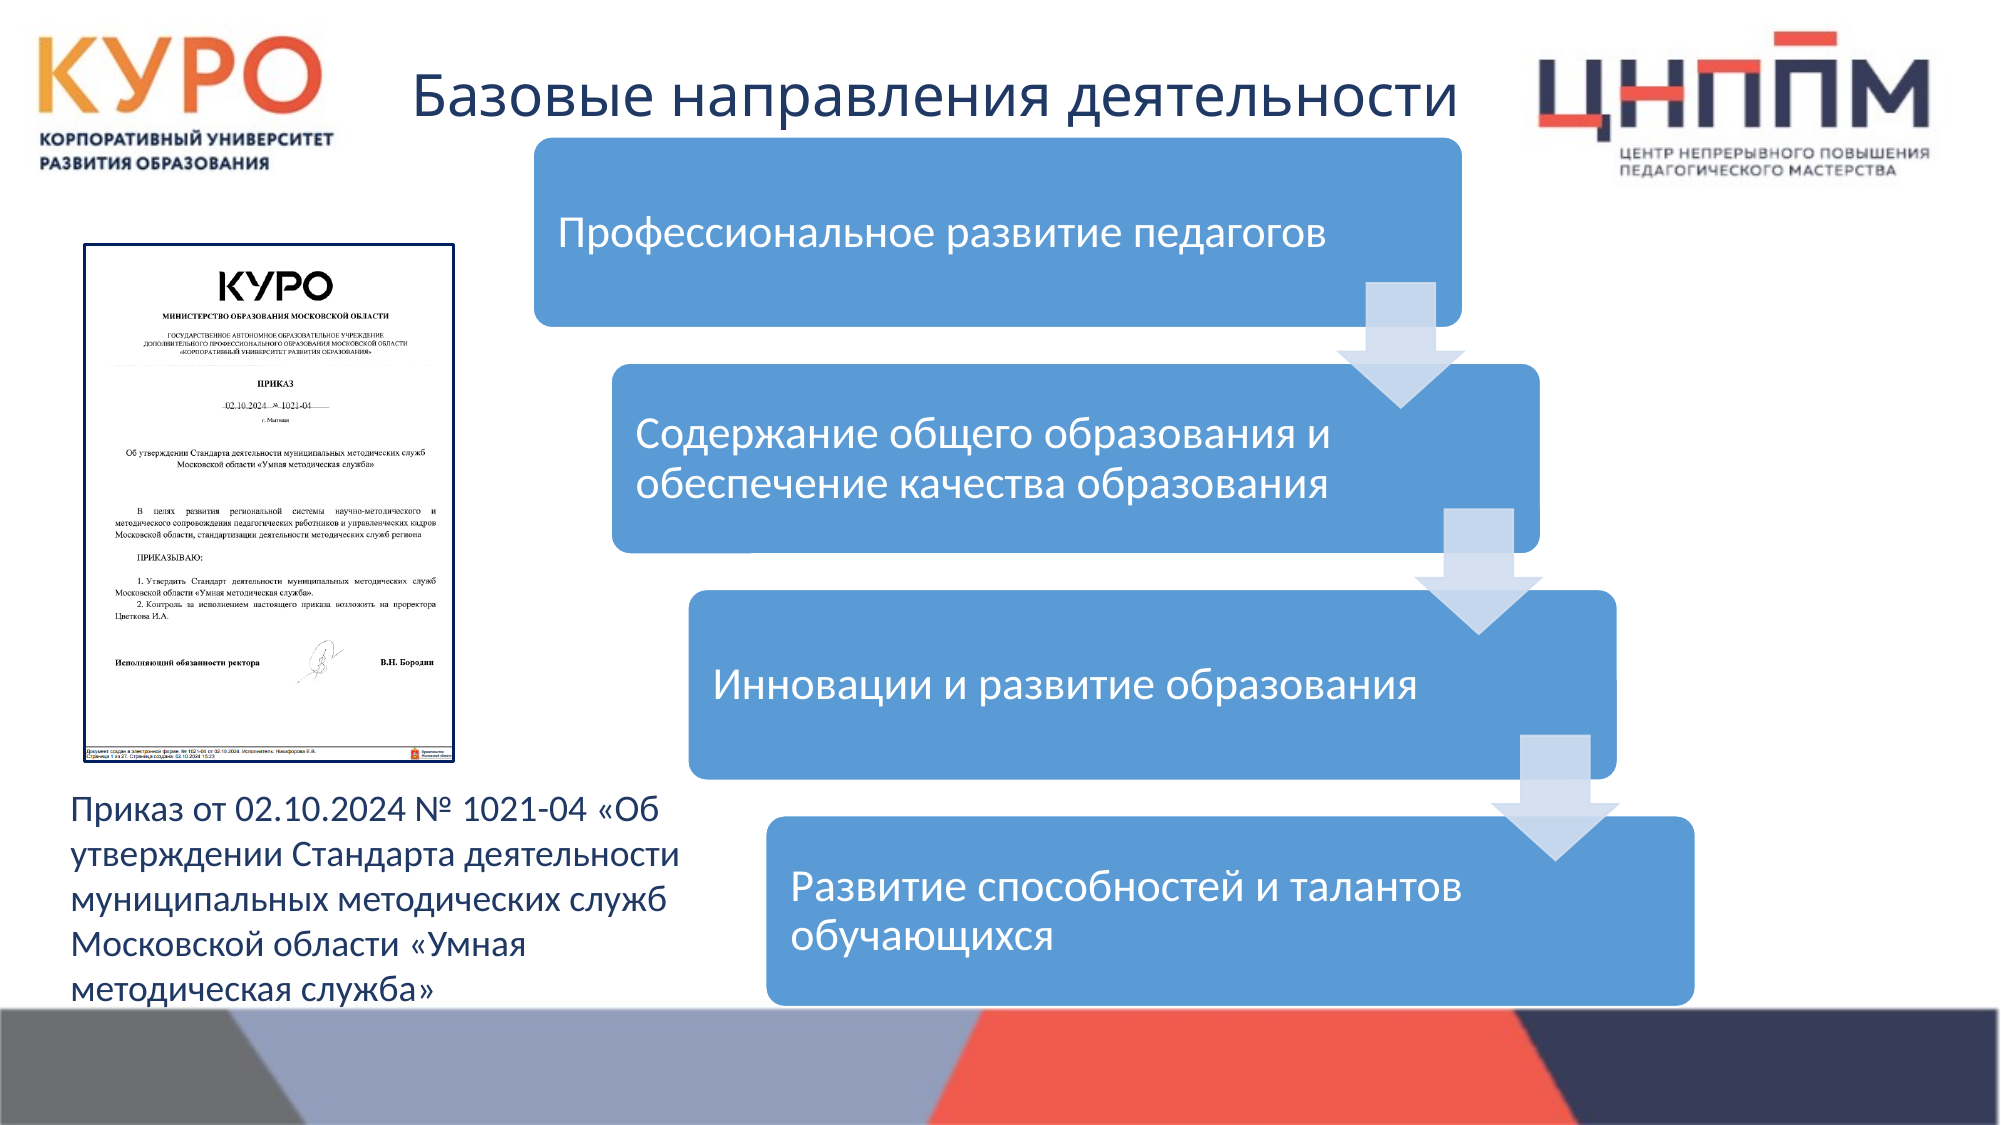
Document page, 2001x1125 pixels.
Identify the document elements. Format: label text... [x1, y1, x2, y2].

text_box Базовые направления деятельности ММС [324, 50, 1547, 206]
picture [0, 0, 2001, 1125]
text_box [532, 136, 1696, 1007]
text_box Приказ от 02.10.2024 № 1021-04 «Об утверждении Стандарта деятельности муниципальных методических служб Московской области «Умная методическая служба» [55, 776, 720, 1017]
